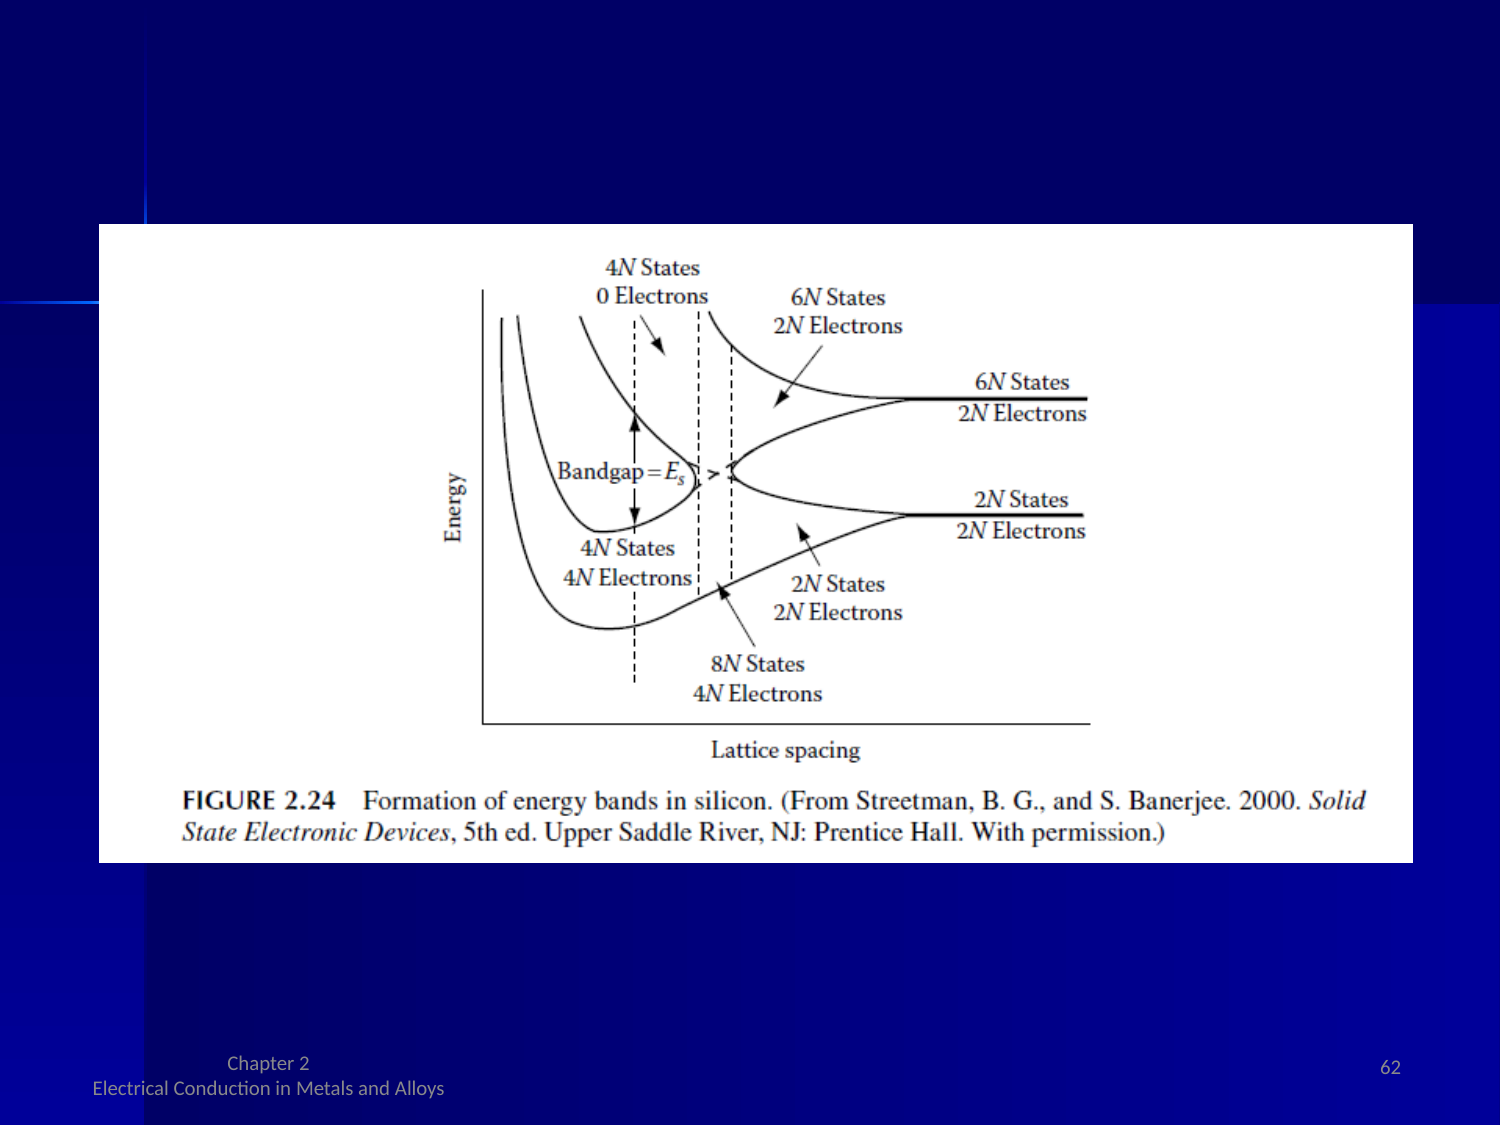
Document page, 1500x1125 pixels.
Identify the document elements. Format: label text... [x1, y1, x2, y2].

picture [99, 224, 1413, 863]
slide_number Chapter 2 Electrical Conduction in Metals and Alloys [74, 1037, 463, 1113]
